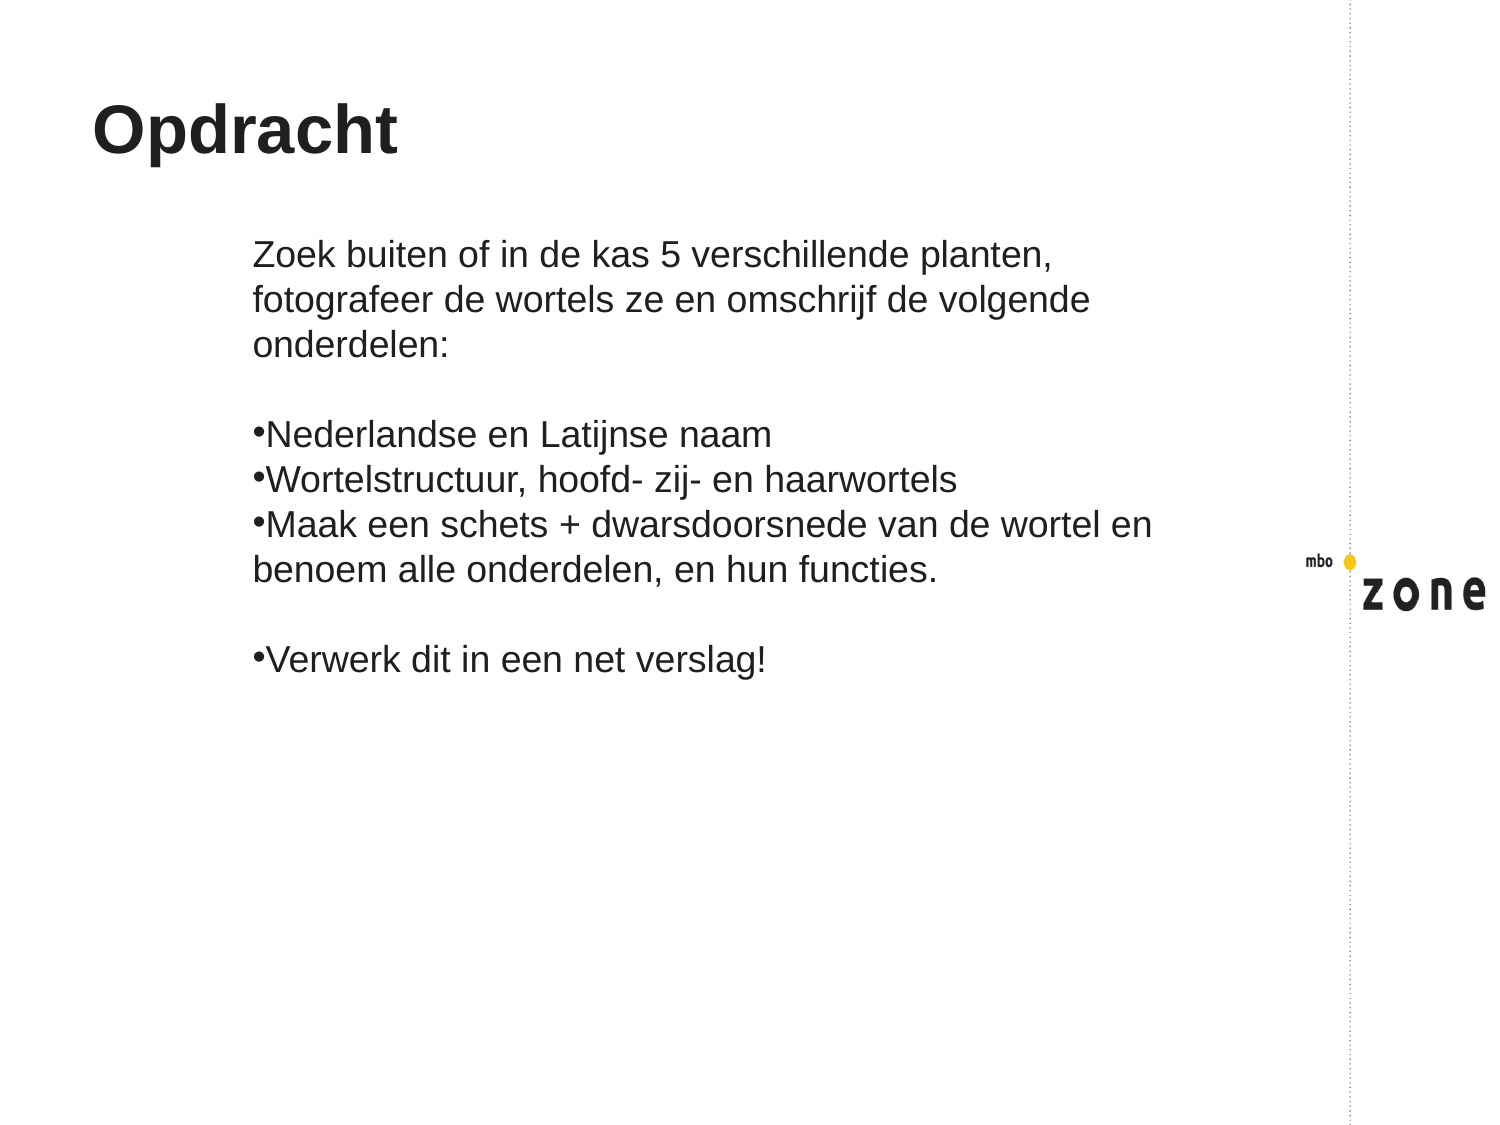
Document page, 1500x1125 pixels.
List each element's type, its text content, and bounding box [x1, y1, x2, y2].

title Opdracht [93, 94, 1205, 272]
list Zoek buiten of in de kas 5 verschillende planten, fotografeer de wortels ze en omschrijf de volgende onderdelen: Nederlandse en Latijnse naam Wortelstructuur, hoofd- zij- en haarwortels Maak een schets + dwarsdoorsnede van de wortel en benoem alle onderdelen, en hun functies. Verwerk dit in een net verslag! [252, 184, 1205, 998]
picture [1197, 0, 1500, 1125]
